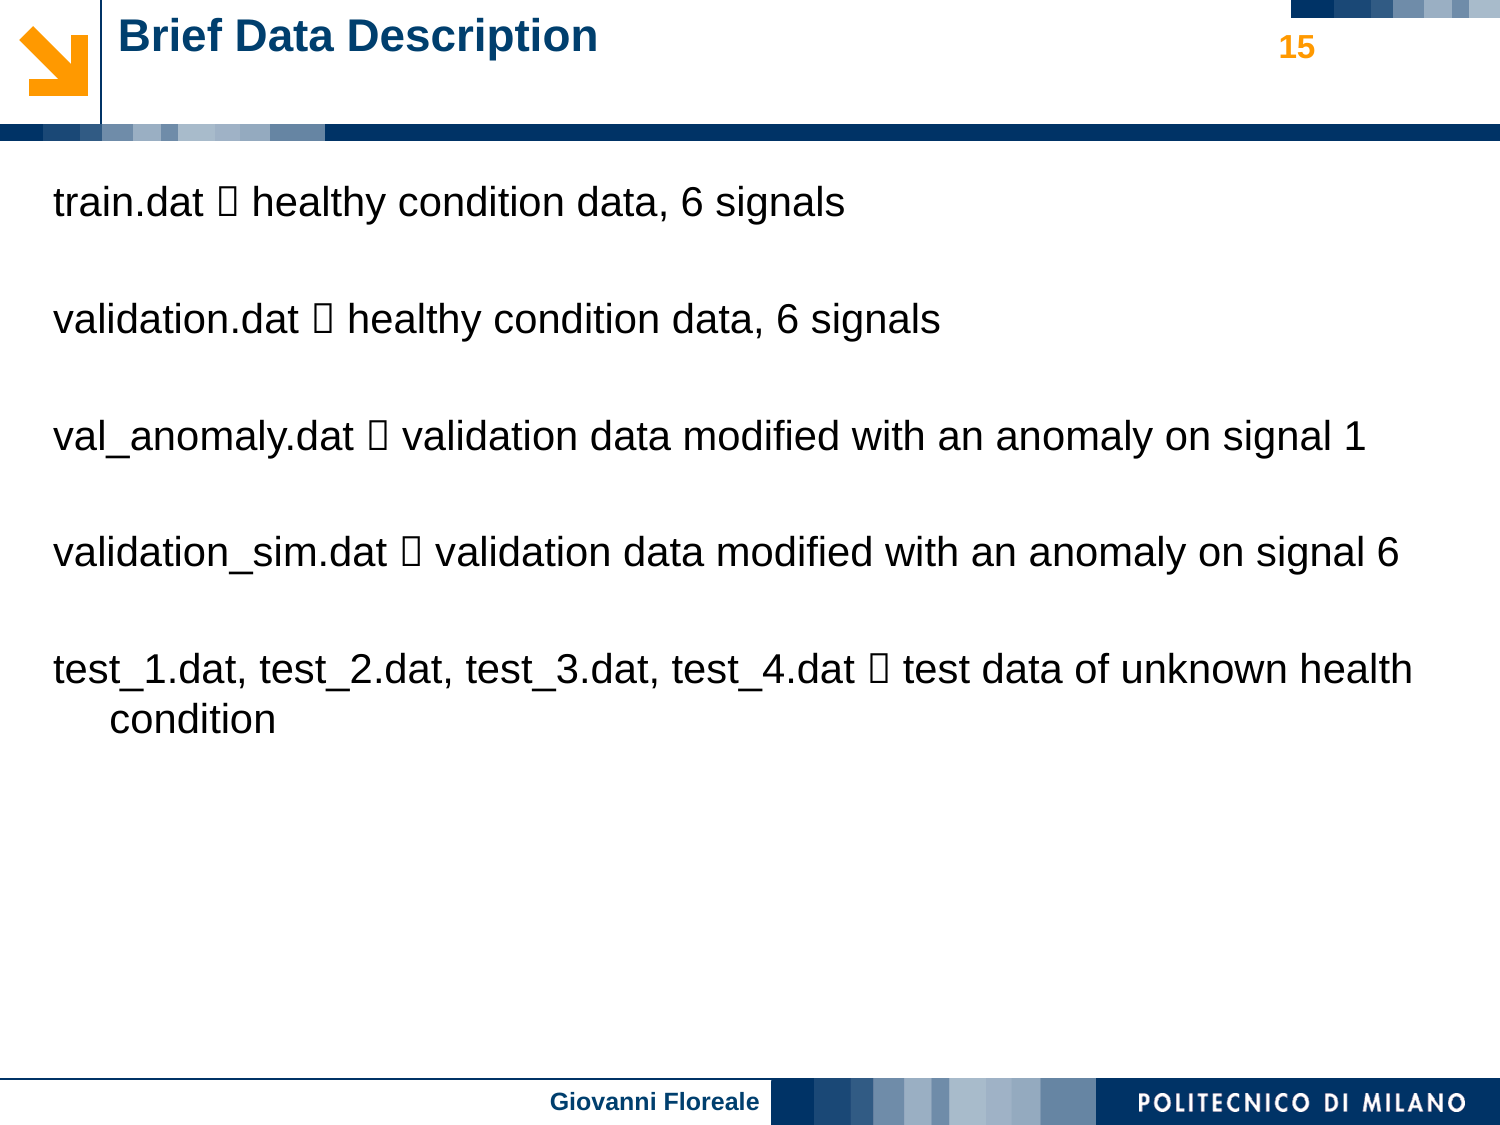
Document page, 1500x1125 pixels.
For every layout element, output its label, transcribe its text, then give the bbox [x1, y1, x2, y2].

title Brief Data Description [117, 5, 1094, 144]
slide_number 15 [1269, 24, 1493, 66]
picture [0, 0, 1500, 141]
picture [0, 1074, 1500, 1125]
list train.dat  healthy condition data, 6 signals validation.dat  healthy condition data, 6 signals val_anomaly.dat  validation data modified with an anomaly on signal 1 validation_sim.dat  validation data modified with an anomaly on signal 6 test_1.dat, test_2.dat, test_3.dat, test_4.dat  test data of unknown health condition [52, 174, 1469, 988]
